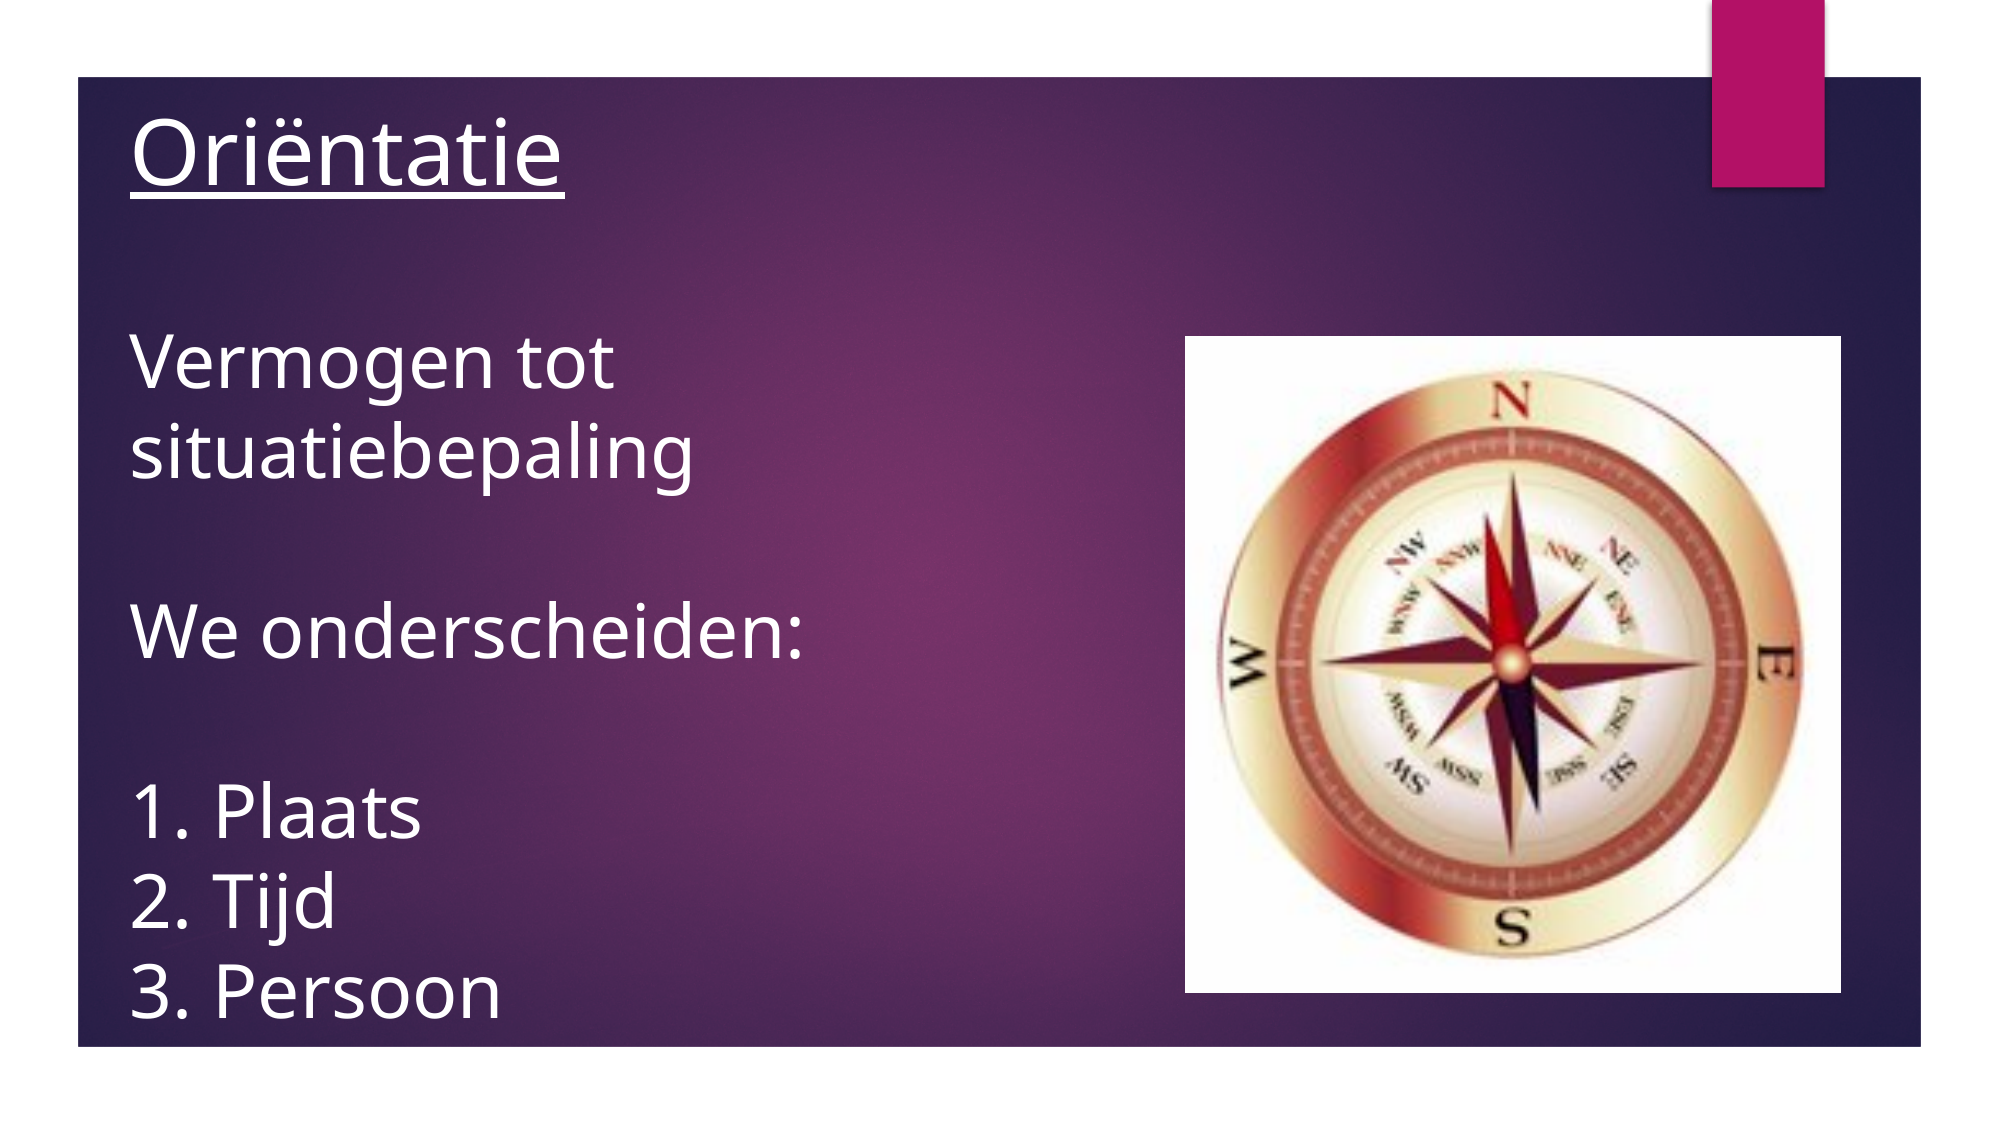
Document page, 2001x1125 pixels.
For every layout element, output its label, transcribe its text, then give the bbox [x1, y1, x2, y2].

picture [1185, 336, 1842, 993]
text_box Oriëntatie Vermogen tot situatiebepaling We onderscheiden: 1. Plaats 2. Tijd 3. Persoon [115, 86, 1213, 1041]
